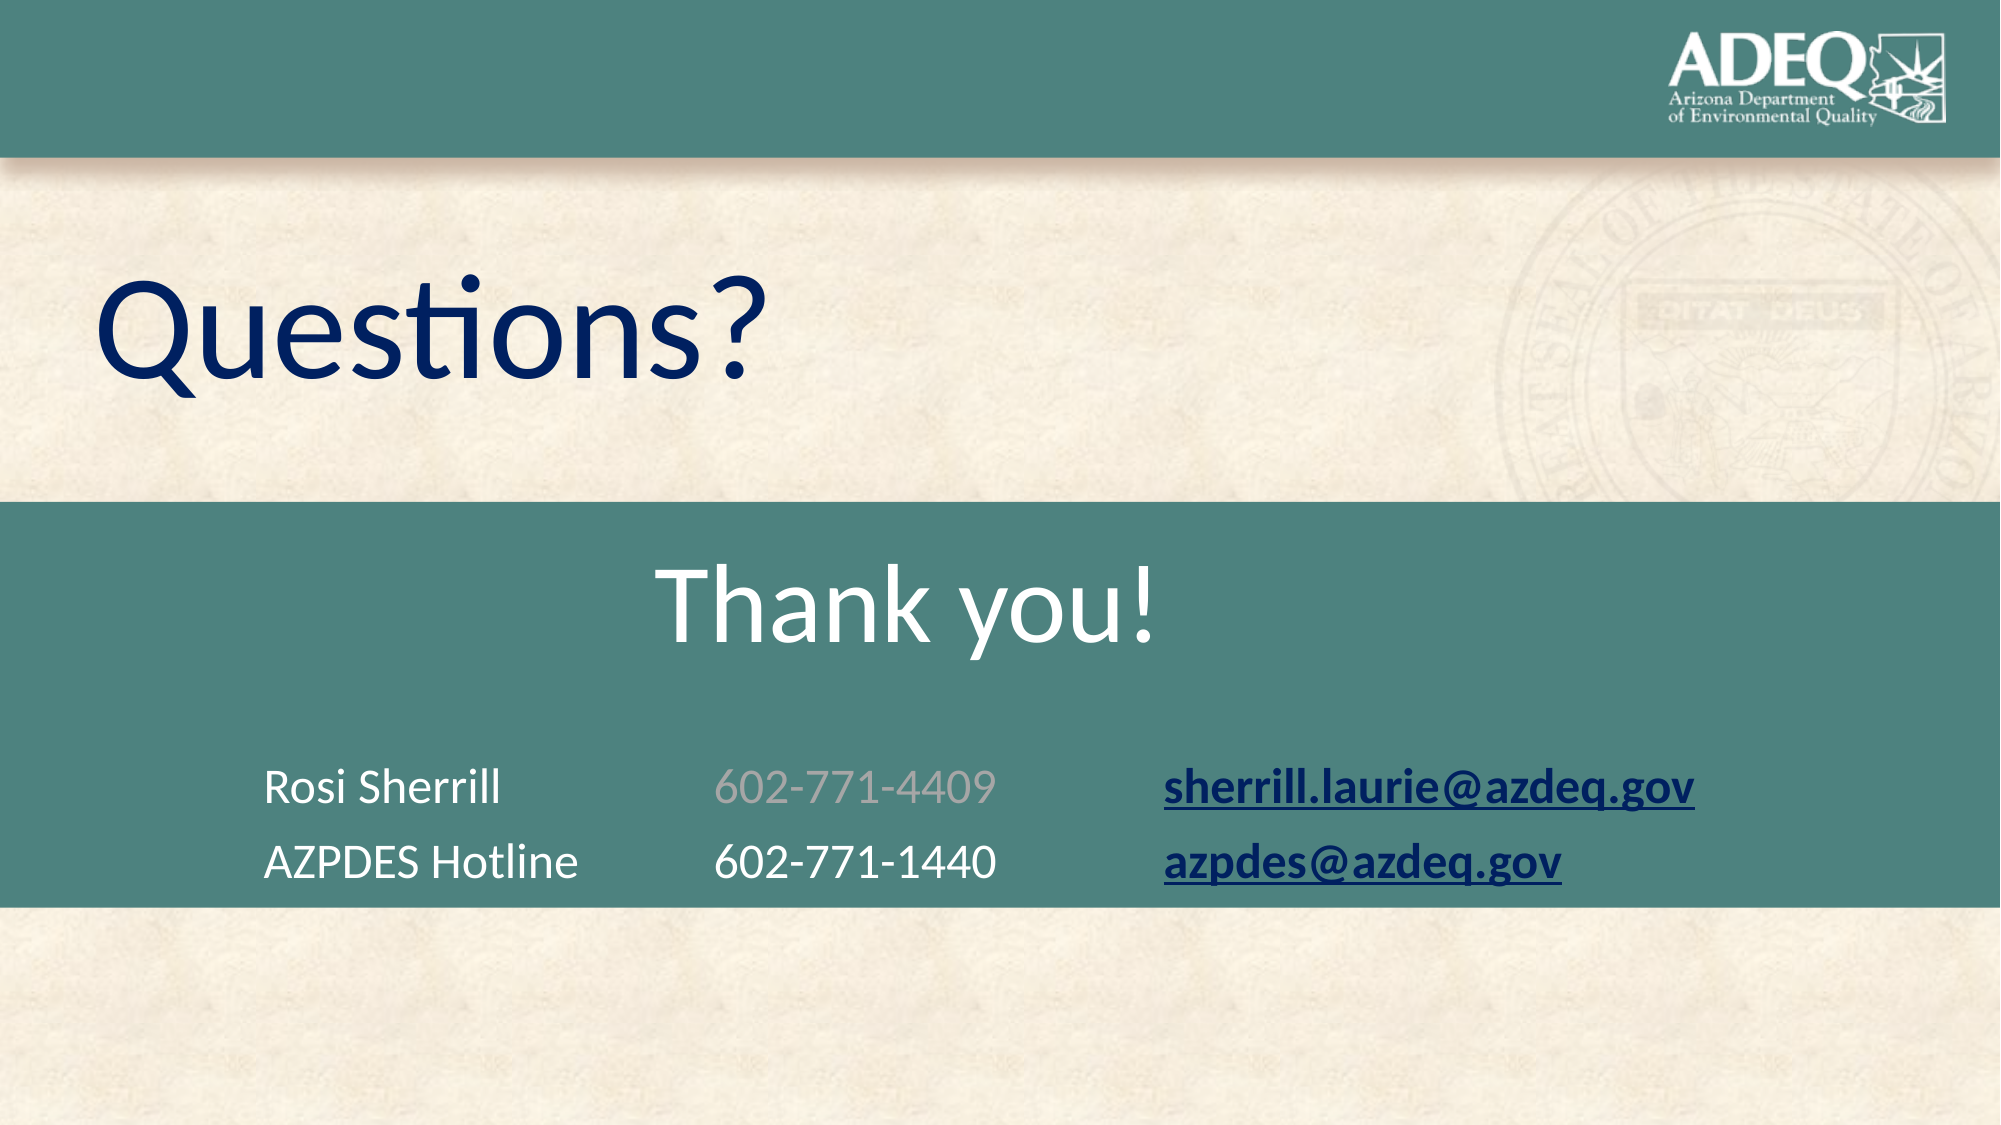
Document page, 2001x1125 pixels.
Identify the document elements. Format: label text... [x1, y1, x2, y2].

text_box Thank you! [640, 522, 1360, 673]
picture [1668, 31, 1946, 127]
list Rosi Sherrill 602-771-4409 sherrill.laurie@azdeq.gov AZPDES Hotline 602-771-1440 azpdes@azdeq.gov [248, 752, 1752, 999]
text_box Questions? [78, 221, 824, 417]
